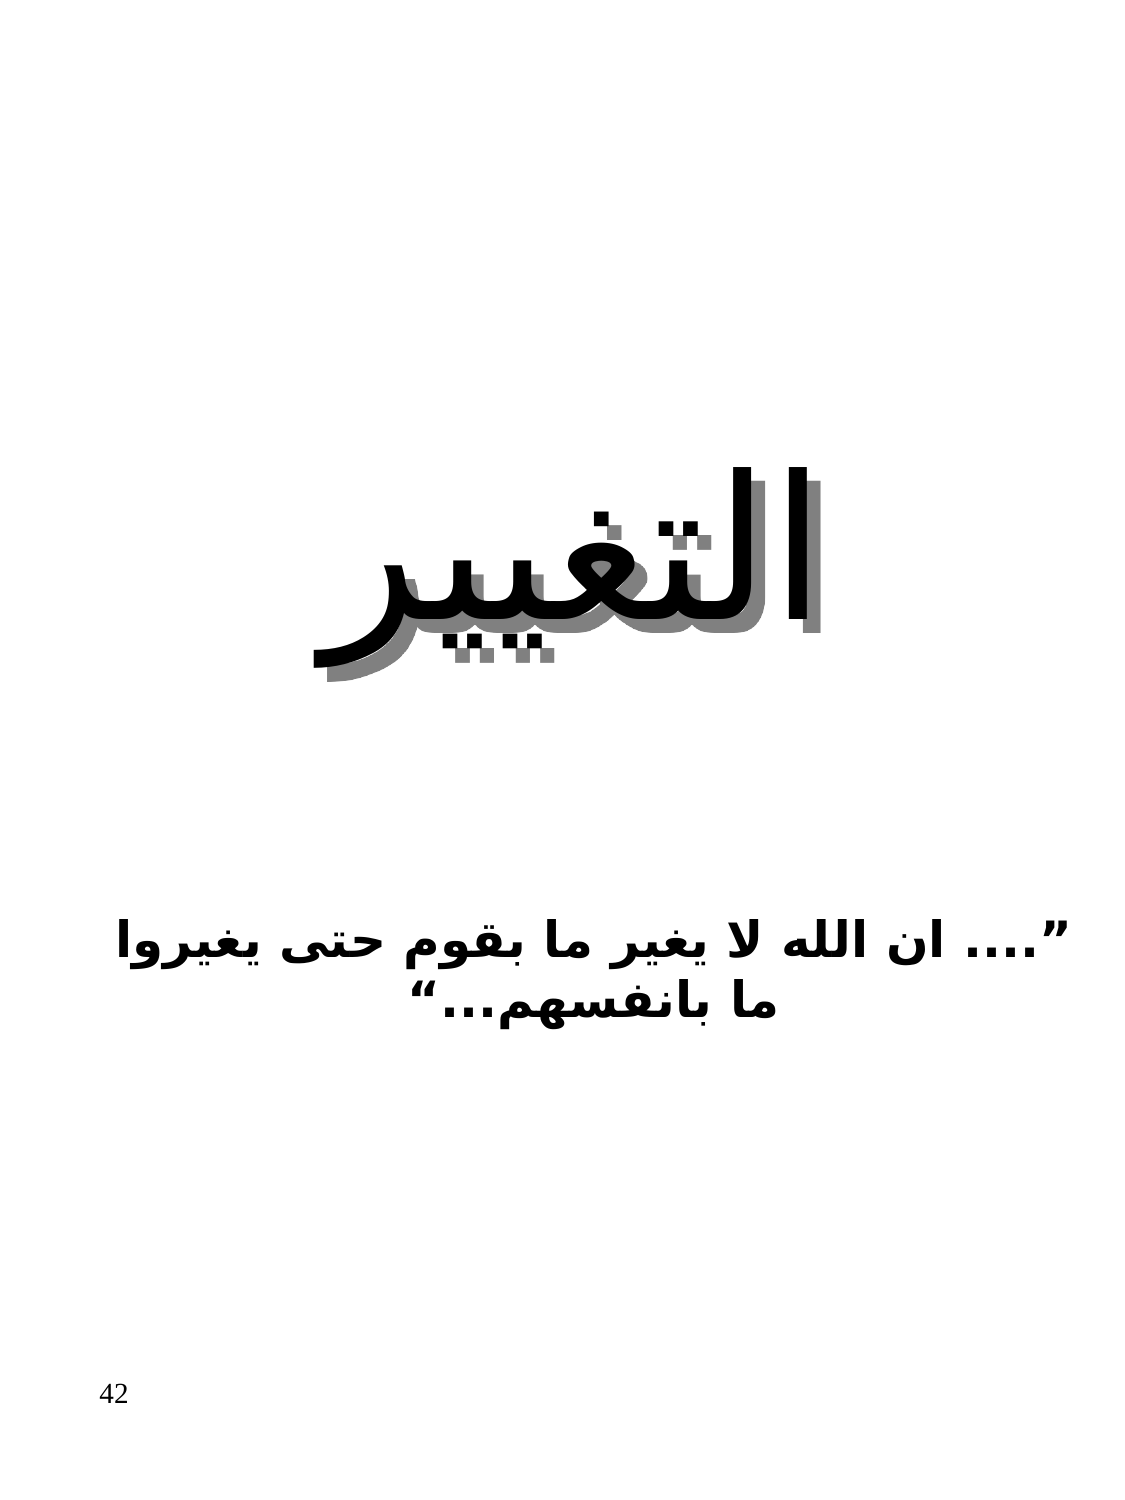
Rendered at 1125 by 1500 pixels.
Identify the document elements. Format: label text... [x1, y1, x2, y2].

text_box ”.... ان الله لا يغير ما بقوم حتى يغيروا ما بانفسهم...“ [99, 899, 1088, 1035]
slide_number 42 [84, 1366, 319, 1467]
text_box التغيير [174, 412, 975, 668]
